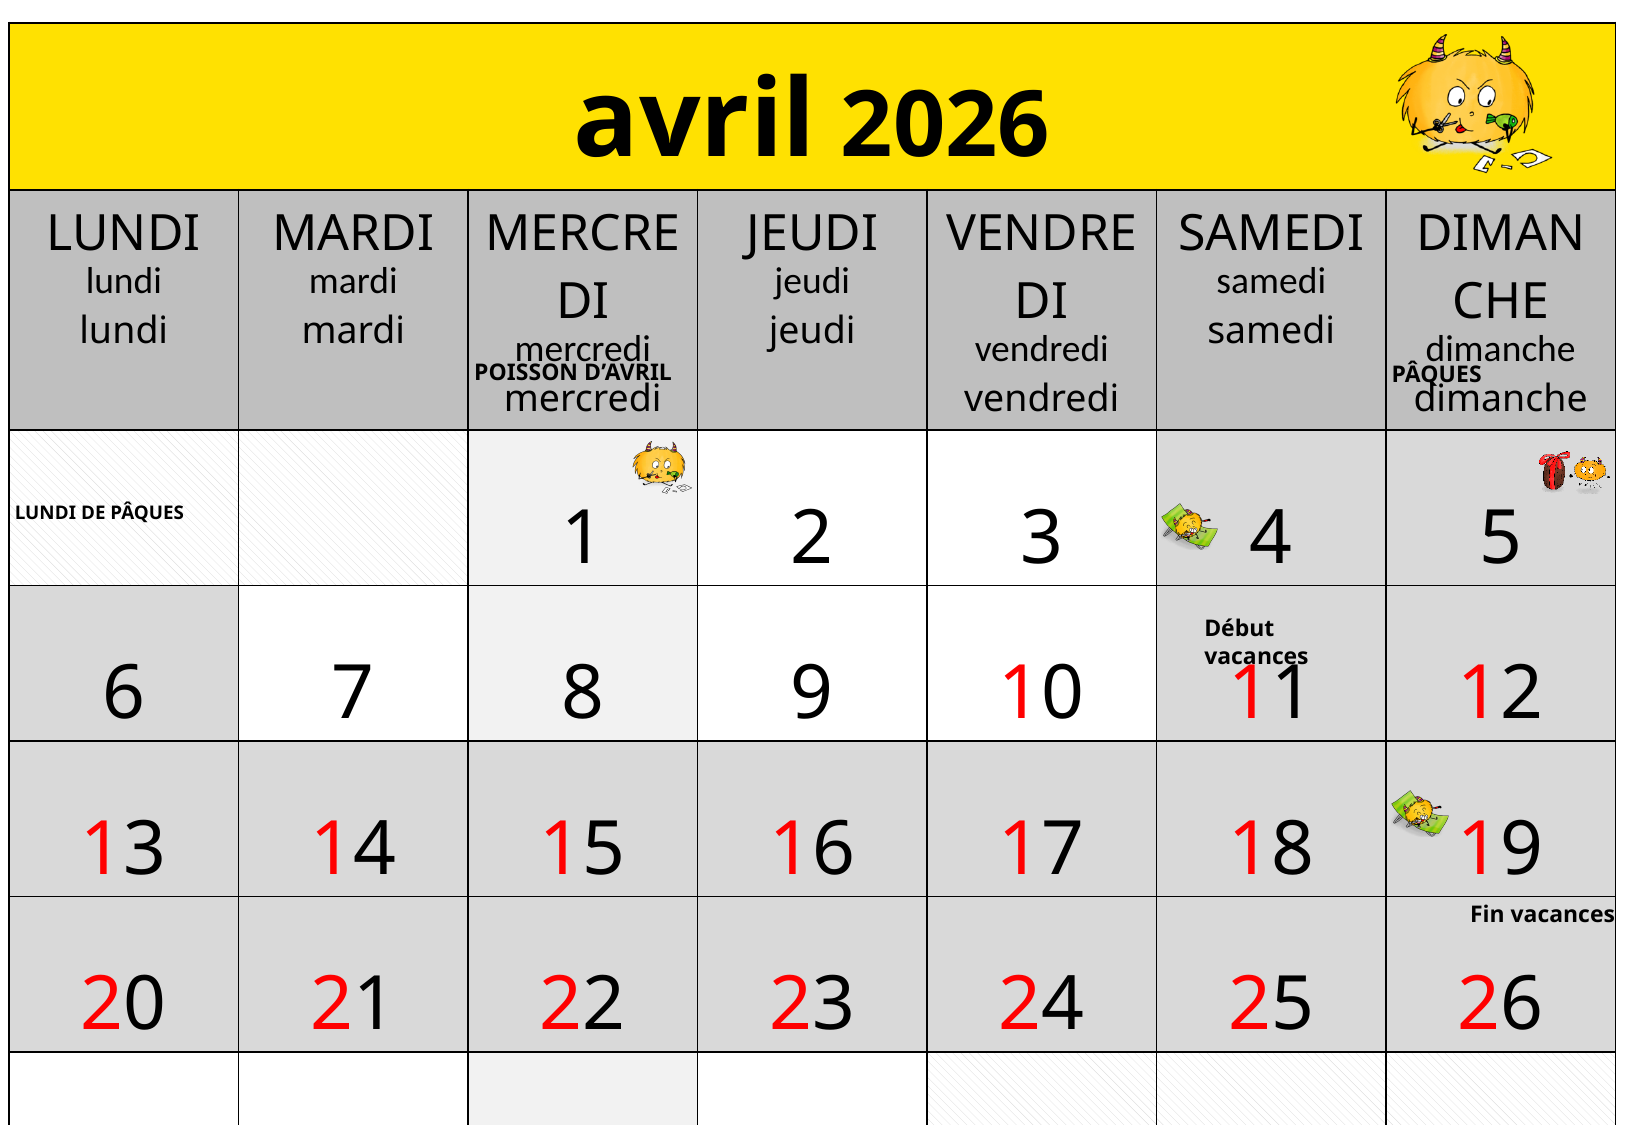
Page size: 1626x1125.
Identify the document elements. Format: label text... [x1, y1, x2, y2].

picture [1160, 502, 1219, 550]
table_cell 19 [1387, 742, 1615, 896]
table_cell 16 [698, 742, 926, 896]
table_cell 1 [469, 431, 697, 585]
table_cell 24 [928, 897, 1156, 1051]
table_cell SAMEDI samedi samedi [1157, 191, 1385, 429]
picture [1534, 448, 1612, 495]
table_cell 22 [469, 897, 697, 1051]
table_cell MERCREDI mercredi mercredi [469, 191, 697, 349]
table_cell 20 [10, 897, 238, 1051]
table_cell MERCREDI mercredi mercredi [469, 393, 697, 429]
table_cell 30 [698, 1053, 926, 1125]
table_cell DIMANCHE dimanche dimanche [1387, 191, 1615, 429]
table_cell 7 [239, 586, 467, 740]
table_cell JEUDI jeudi jeudi [698, 191, 926, 429]
table_cell 3 [928, 431, 1156, 585]
picture [1391, 790, 1449, 837]
text_box Début vacances [1189, 606, 1396, 677]
table_cell 21 [239, 897, 467, 1051]
table_cell 17 [928, 742, 1156, 896]
table_cell MARDI mardi mardi [239, 191, 467, 429]
table_cell [239, 431, 467, 585]
table_cell 4 [1157, 431, 1385, 585]
table_cell 10 [928, 586, 1156, 740]
table_cell 29 [469, 1053, 697, 1125]
text_box LUNDI DE PÂQUES [0, 493, 224, 532]
table_cell LUNDI lundi lundi [10, 191, 238, 429]
text_box POISSON D’AVRIL [459, 349, 739, 393]
table_cell 28 [239, 1053, 467, 1125]
picture [1389, 34, 1560, 174]
table_cell 2 [698, 431, 926, 585]
table_cell 11 [1157, 586, 1385, 740]
table_header avril 2026 [10, 24, 1615, 189]
table_cell 13 [10, 742, 238, 896]
table_cell VENDREDI vendredi vendredi [928, 191, 1156, 429]
text_box PÂQUES [1376, 351, 1529, 395]
table_cell [1157, 1053, 1385, 1125]
table_cell 5 [1387, 431, 1615, 585]
table_cell [928, 1053, 1156, 1125]
table_cell 14 [239, 742, 467, 896]
text_box Fin vacances [1455, 892, 1625, 935]
table_cell 23 [698, 897, 926, 1051]
table_cell 26 [1387, 897, 1615, 1051]
table_cell [10, 431, 238, 585]
table_cell 27 [10, 1053, 238, 1125]
table_cell 15 [469, 742, 697, 896]
table_cell 8 [469, 586, 697, 740]
table_cell 18 [1157, 742, 1385, 896]
table_cell 9 [698, 586, 926, 740]
table_cell 25 [1157, 897, 1385, 1051]
picture [630, 440, 696, 495]
table_cell 12 [1387, 586, 1615, 740]
table_cell [1387, 1053, 1615, 1125]
table_cell 6 [10, 586, 238, 740]
